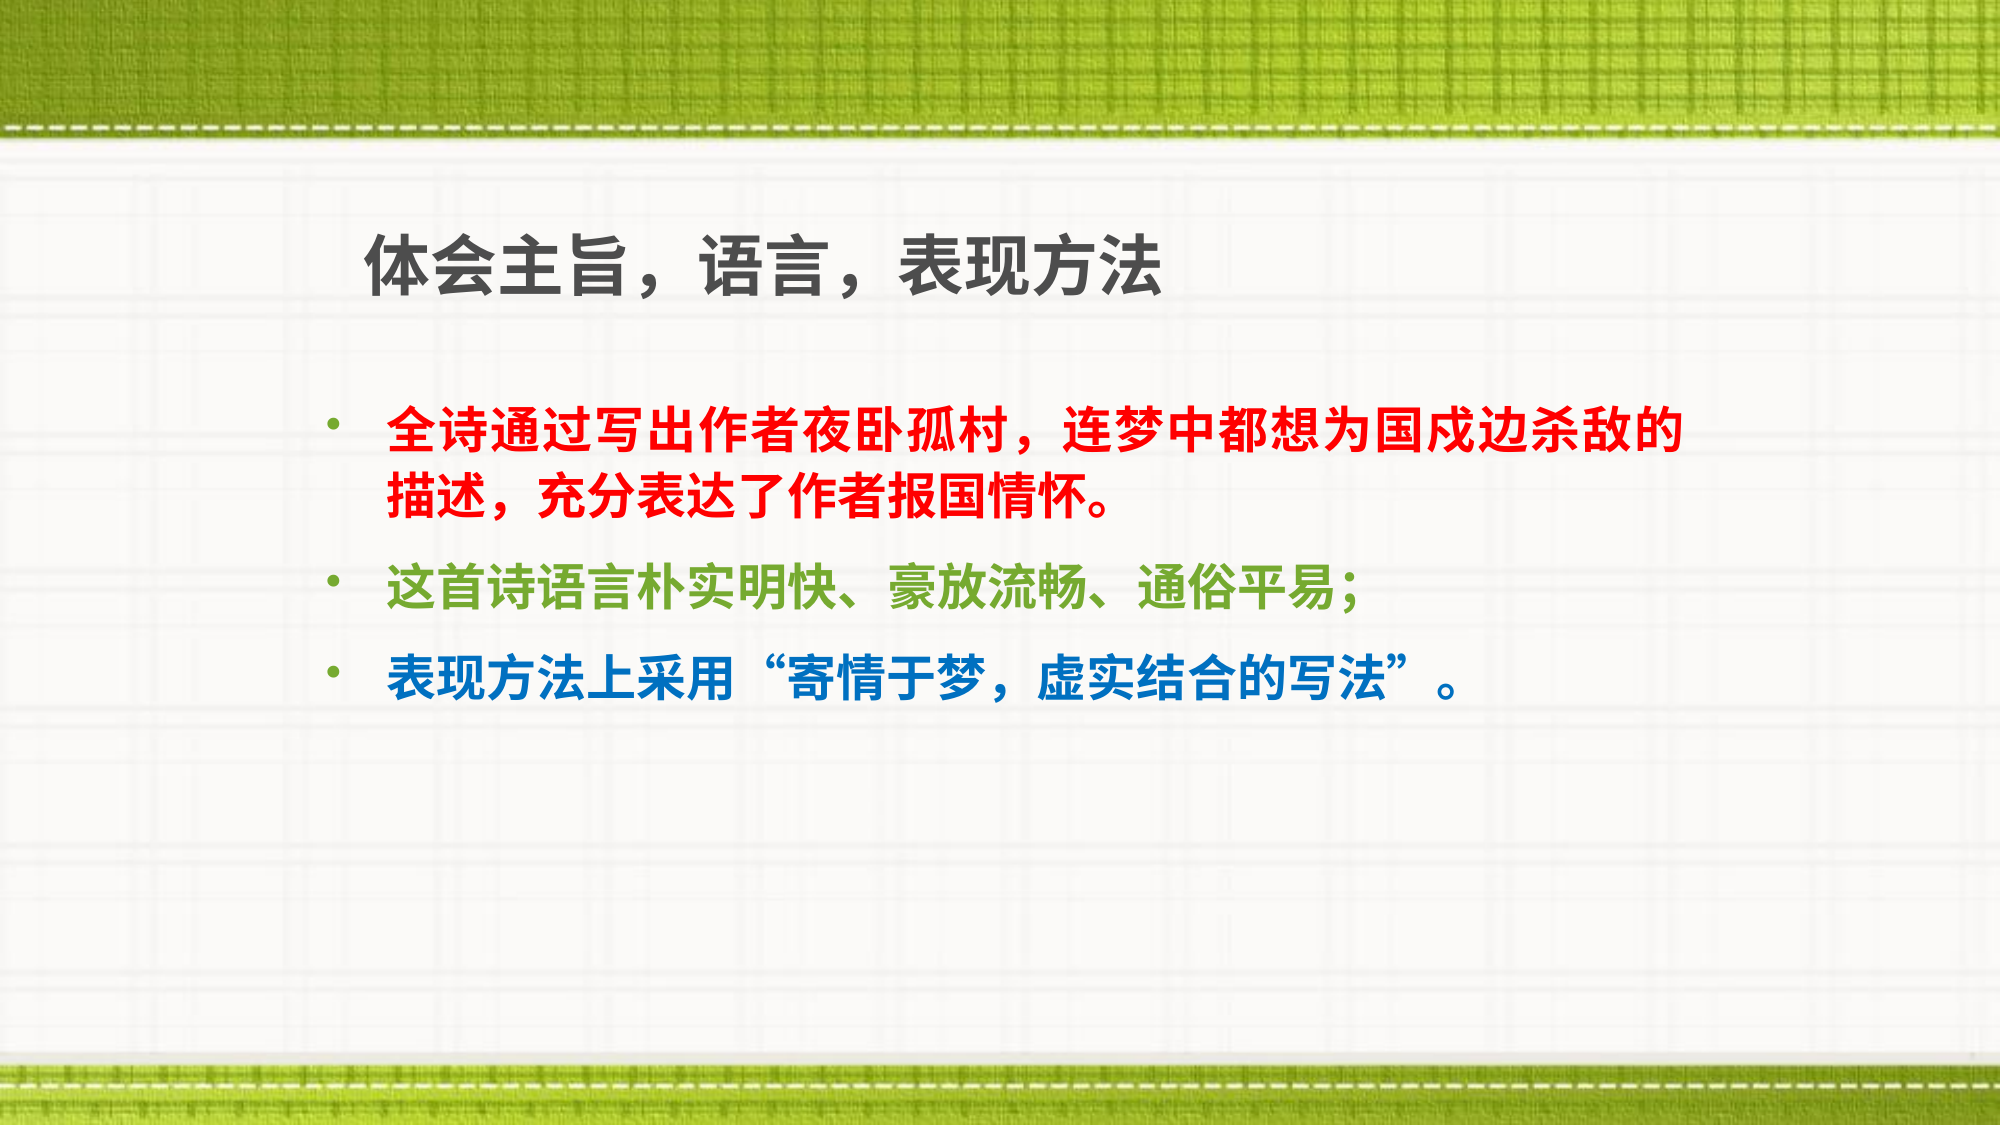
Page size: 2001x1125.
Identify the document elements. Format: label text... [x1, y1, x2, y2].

picture [0, 0, 2000, 1125]
title 体会主旨，语言，表现方法 [348, 174, 1750, 363]
list 全诗通过写出作者夜卧孤村，连梦中都想为国戍边杀敌的描述，充分表达了作者报国情怀。 这首诗语言朴实明快、豪放流畅、通俗平易； 表现方法上采用“寄情于梦，虚实结合的写法”。 [312, 299, 1700, 988]
